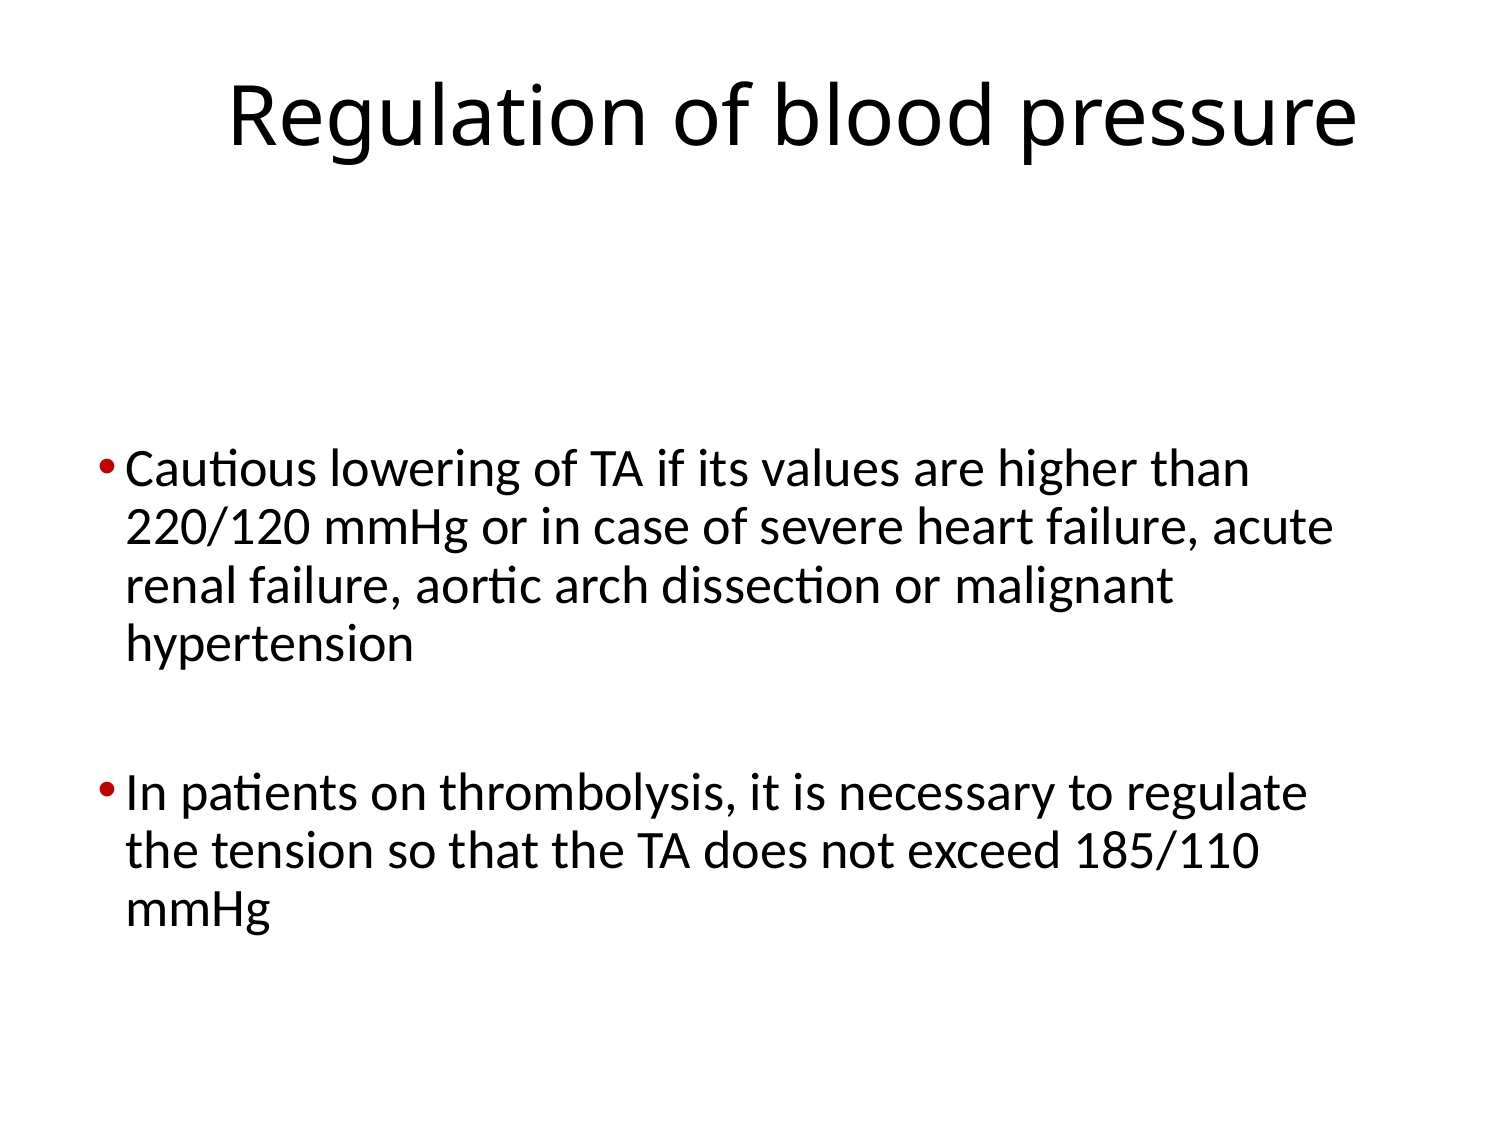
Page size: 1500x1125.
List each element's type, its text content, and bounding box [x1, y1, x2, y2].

list Cautious lowering of TA if its values ​​are higher than 220/120 mmHg or in case of severe heart failure, acute renal failure, aortic arch dissection or malignant hypertension In patients on thrombolysis, it is necessary to regulate the tension so that the TA does not exceed 185/110 mmHg [82, 277, 1393, 1125]
title Regulation of blood pressure [103, 59, 1397, 278]
